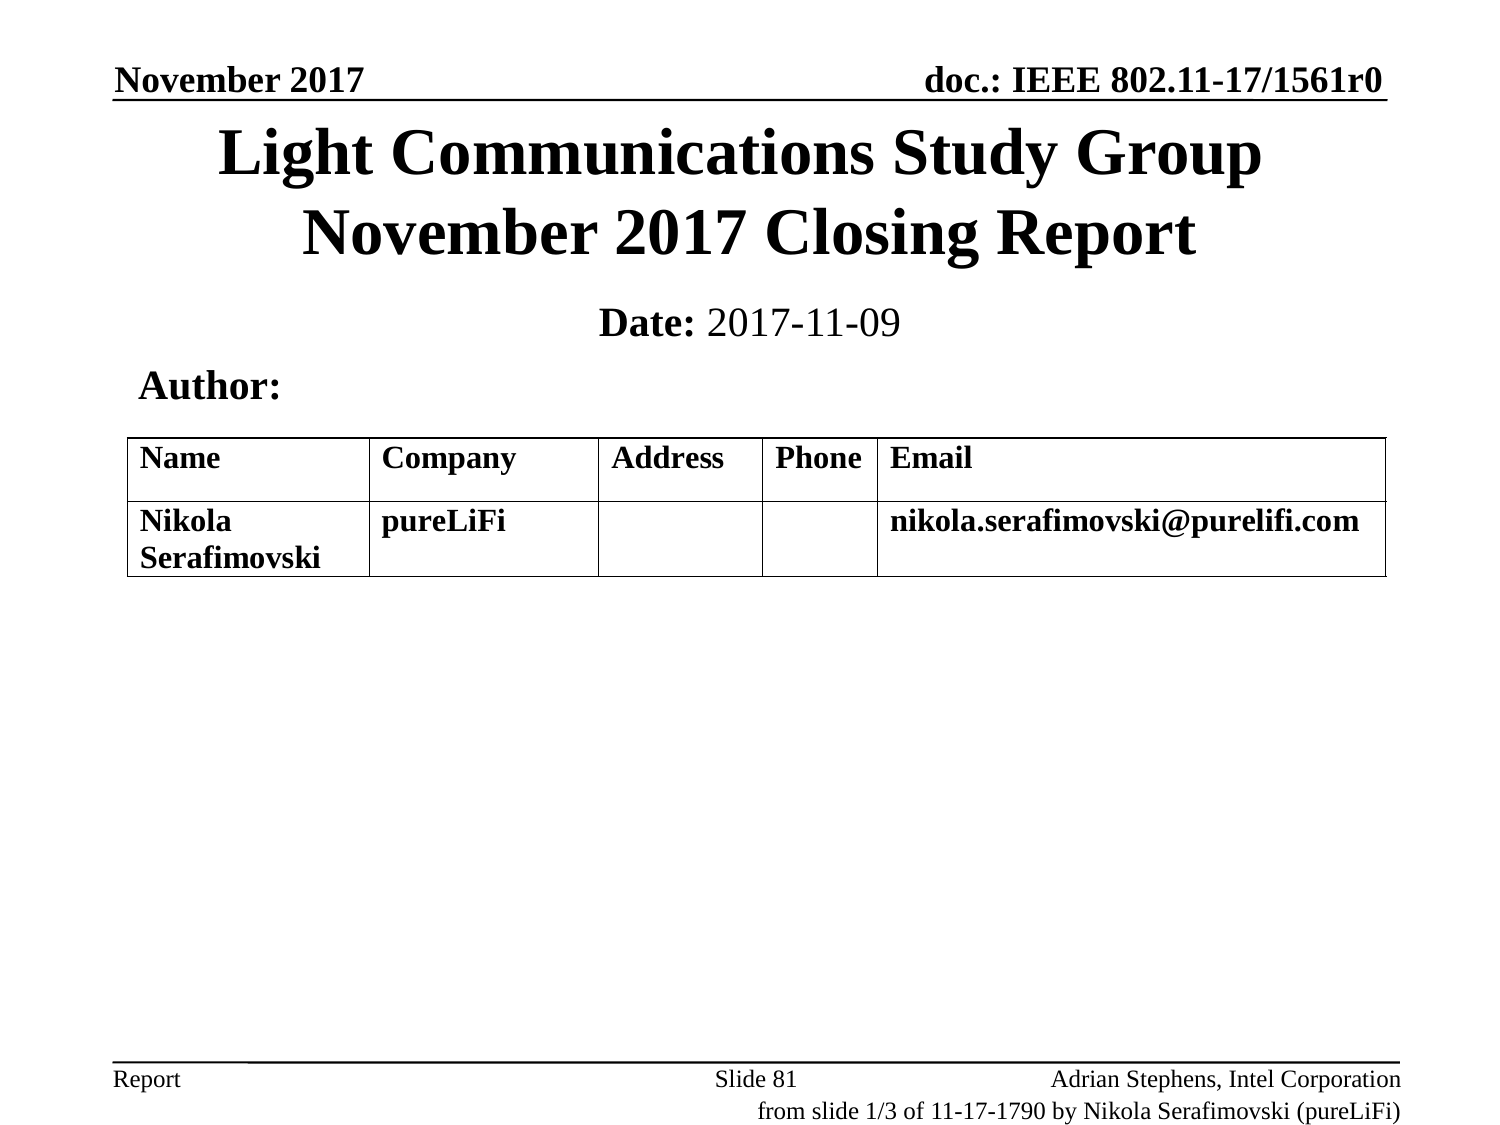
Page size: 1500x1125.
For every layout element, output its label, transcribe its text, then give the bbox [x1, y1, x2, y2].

footer Adrian Stephens, Intel Corporation [1024, 1061, 1402, 1087]
list Date: 2017-11-09 [112, 287, 1388, 350]
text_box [109, 437, 1500, 631]
slide_number Slide 81 [711, 1061, 801, 1093]
text_box Author: [112, 349, 350, 413]
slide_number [114, 54, 374, 101]
text_box from slide 1/3 of 11-17-1790 by Nikola Serafimovski (pureLiFi) [343, 1087, 1417, 1125]
title Light Communications Study Group November 2017 Closing Report [112, 99, 1388, 275]
